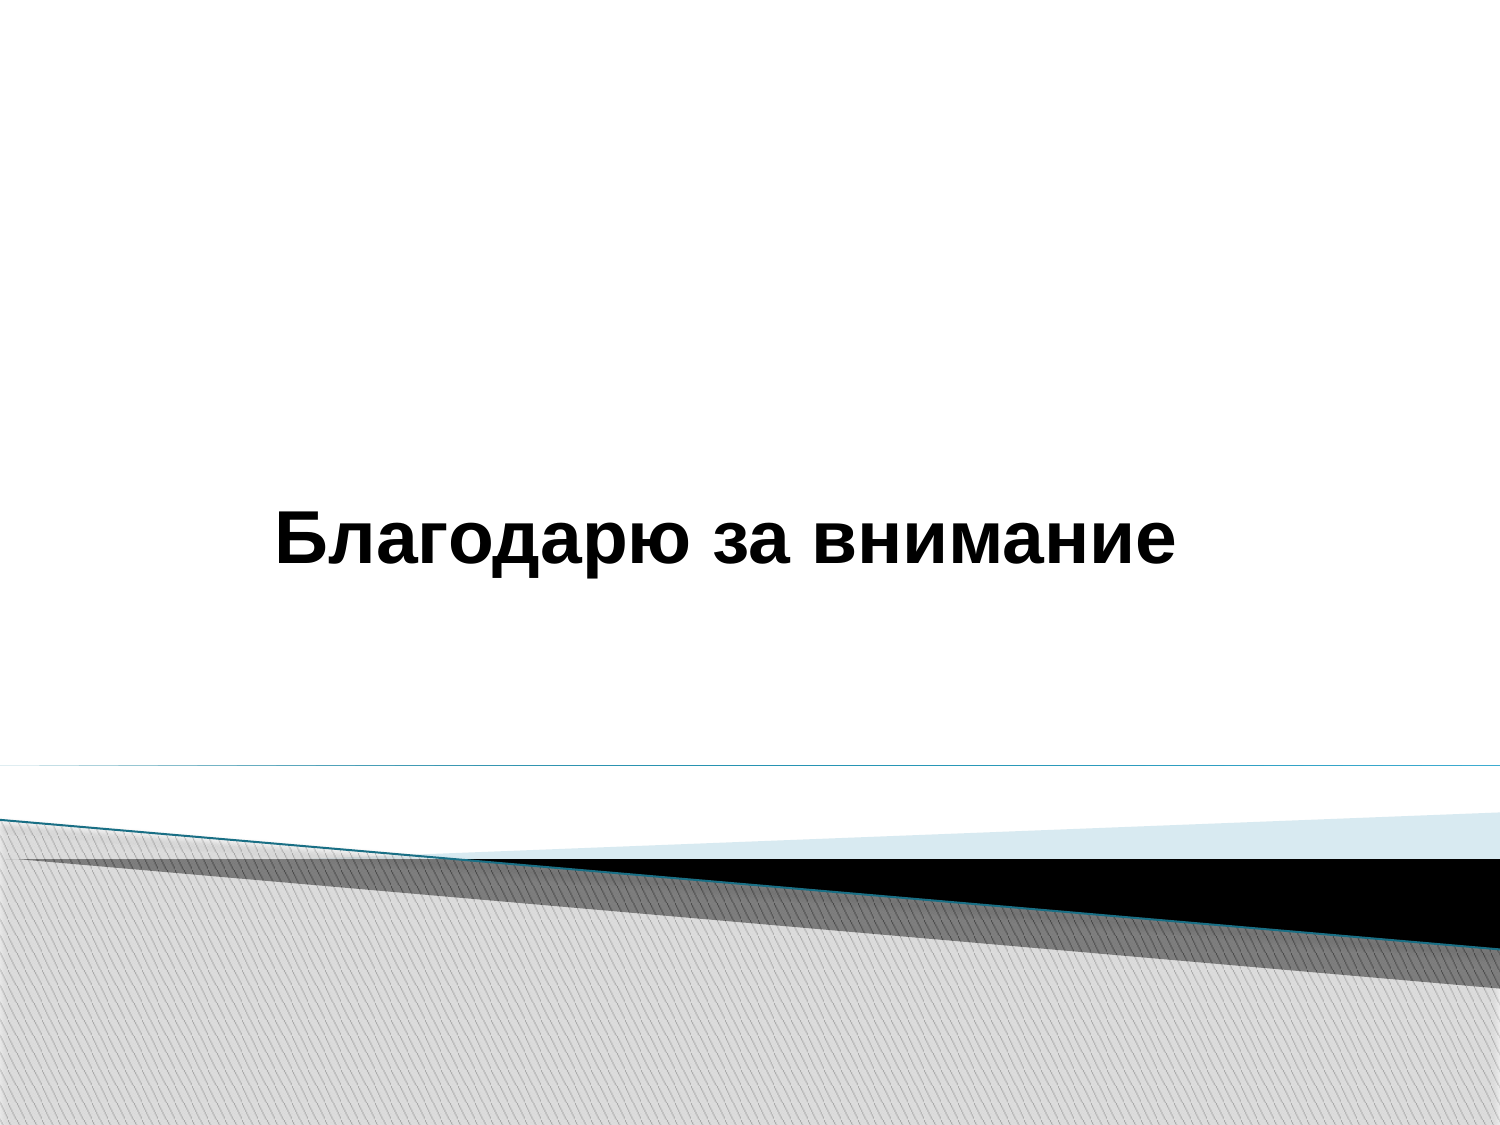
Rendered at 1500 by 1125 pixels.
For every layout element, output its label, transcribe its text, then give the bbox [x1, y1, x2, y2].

title Благодарю за внимание [53, 30, 1400, 587]
picture [5, 859, 1500, 989]
